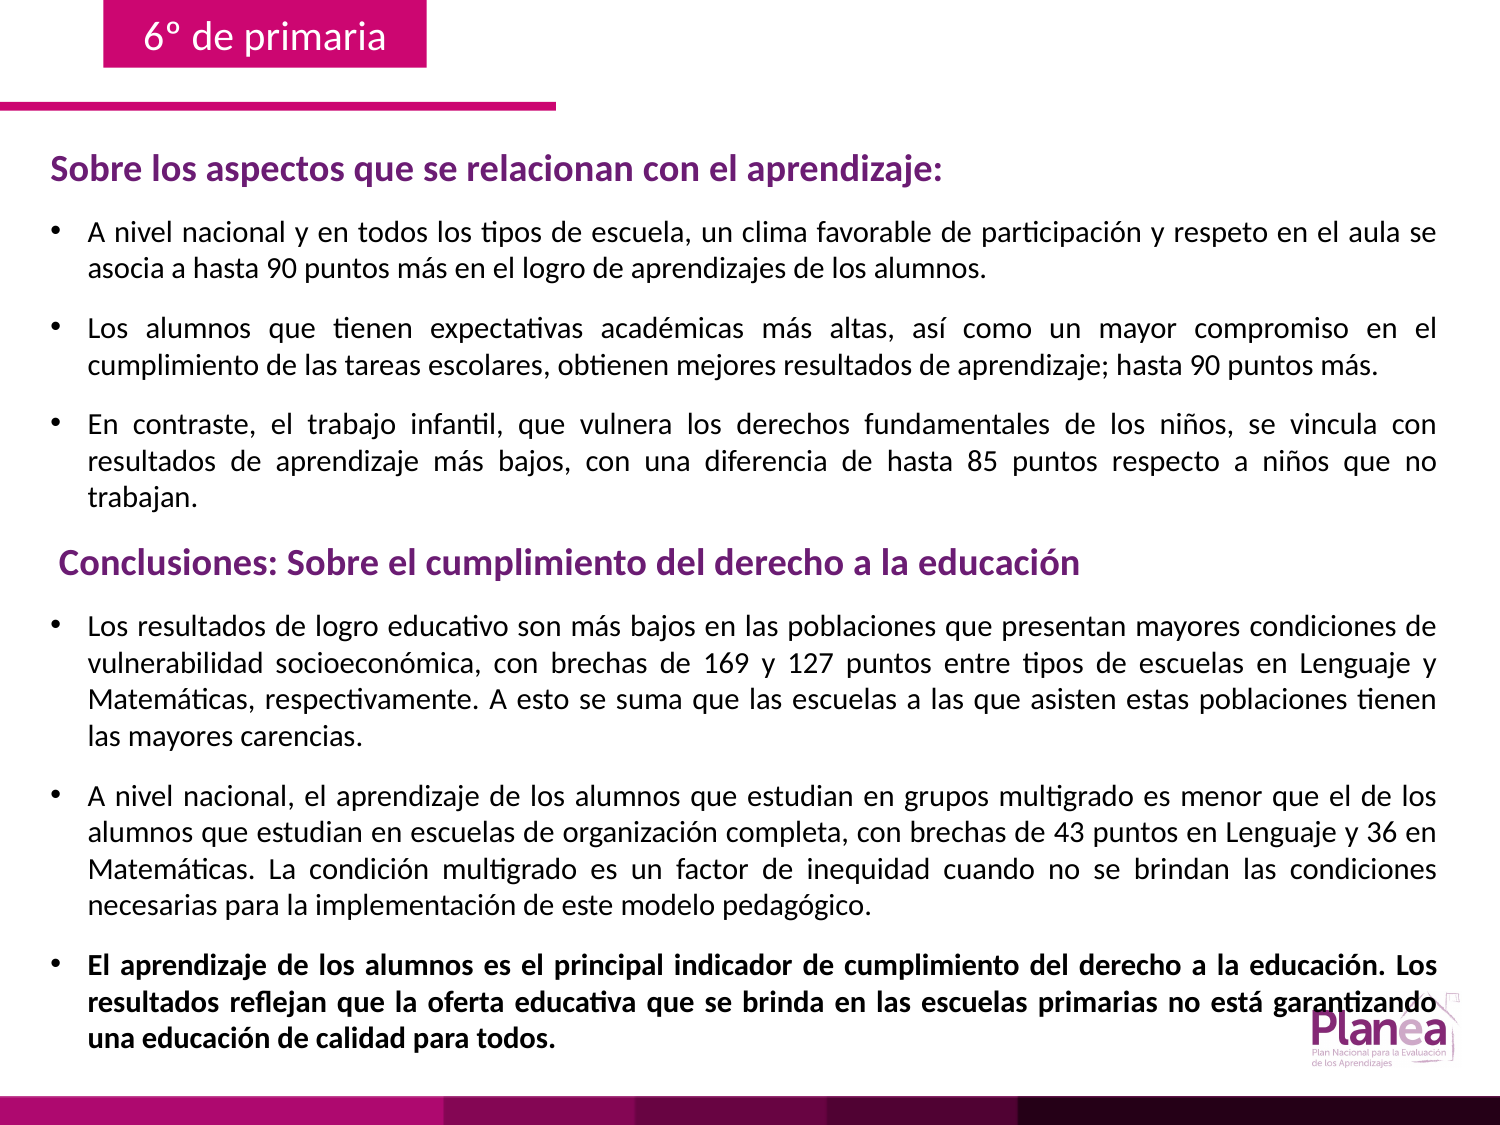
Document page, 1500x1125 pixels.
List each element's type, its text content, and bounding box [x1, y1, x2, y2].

text_box [0, 101, 557, 112]
picture [0, 1096, 1500, 1125]
picture [1312, 991, 1462, 1068]
list Sobre los aspectos que se relacionan con el aprendizaje: A nivel nacional y en todos los tipos de escuela, un clima favorable de participación y respeto en el aula se asocia a hasta 90 puntos más en el logro de aprendizajes de los alumnos. Los alumnos que tienen expectativas académicas más altas, así como un mayor compromiso en el cumplimiento de las tareas escolares, obtienen mejores resultados de aprendizaje; hasta 90 puntos más. En contraste, el trabajo infantil, que vulnera los derechos fundamentales de los niños, se vincula con resultados de aprendizaje más bajos, con una diferencia de hasta 85 puntos respecto a niños que no trabajan. Conclusiones: Sobre el cumplimiento del derecho a la educación Los resultados de logro educativo son más bajos en las poblaciones que presentan mayores condiciones de vulnerabilidad socioeconómica, con brechas de 169 y 127 puntos entre tipos de escuelas en Lenguaje y Matemáticas, respectivamente. A esto se suma que las escuelas a las que asisten estas poblaciones tienen las mayores carencias. A nivel nacional, el aprendizaje de los alumnos que estudian en grupos multigrado es menor que el de los alumnos que estudian en escuelas de organización completa, con brechas de 43 puntos en Lenguaje y 36 en Matemáticas. La condición multigrado es un factor de inequidad cuando no se brindan las condiciones necesarias para la implementación de este modelo pedagógico. El aprendizaje de los alumnos es el principal indicador de cumplimiento del derecho a la educación. Los resultados reflejan que la oferta educativa que se brinda en las escuelas primarias no está garantizando una educación de calidad para todos. [35, 135, 1452, 1063]
